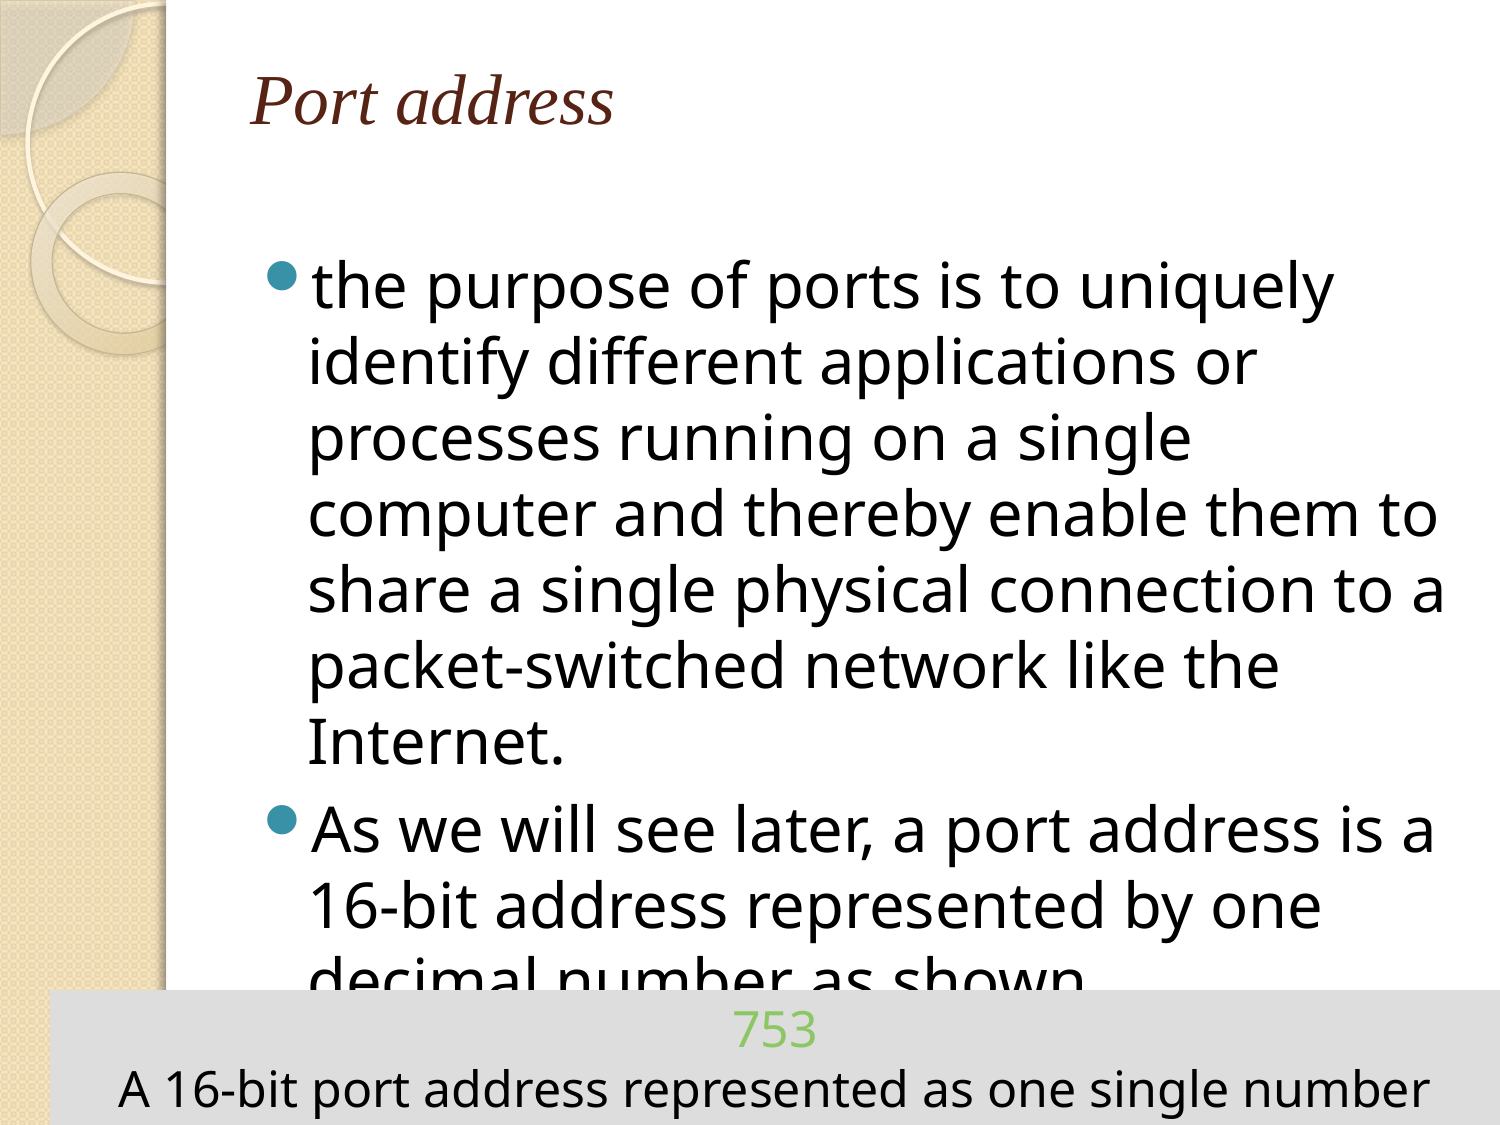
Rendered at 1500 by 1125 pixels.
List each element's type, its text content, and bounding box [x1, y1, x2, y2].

title Port address [235, 45, 1466, 233]
list the purpose of ports is to uniquely identify different applications or processes running on a single computer and thereby enable them to share a single physical connection to a packet-switched network like the Internet. As we will see later, a port address is a 16-bit address represented by one decimal number as shown. [235, 237, 1466, 990]
text_box 753 A 16-bit port address represented as one single number [50, 990, 1500, 1125]
